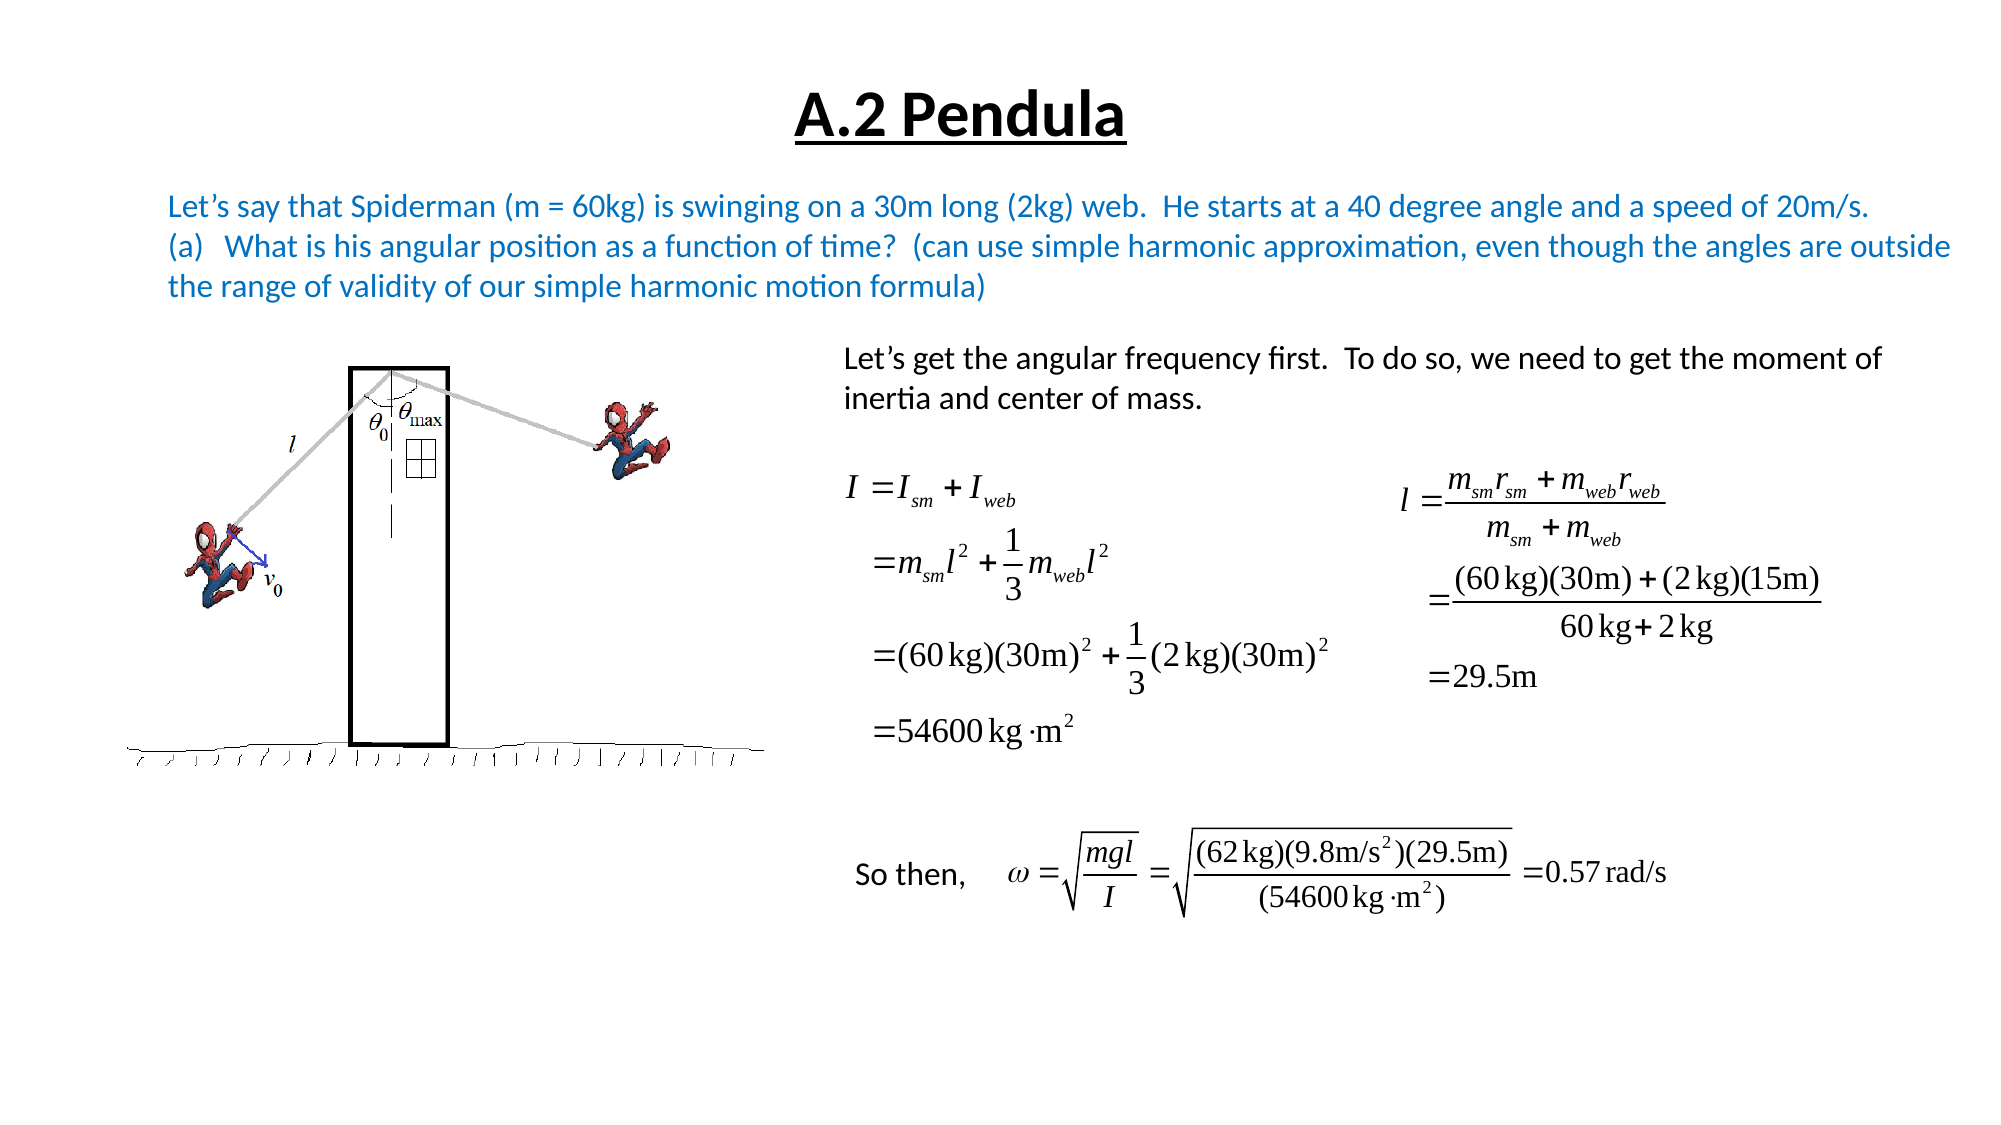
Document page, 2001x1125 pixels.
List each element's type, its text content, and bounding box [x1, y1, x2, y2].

text_box Let’s say that Spiderman (m = 60kg) is swinging on a 30m long (2kg) web. He starts at a 40 degree angle and a speed of 20m/s. What is his angular position as a function of time? (can use simple harmonic approximation, even though the angles are outside the range of validity of our simple harmonic motion formula) [153, 177, 1976, 312]
text_box So then, [840, 845, 982, 900]
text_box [1395, 455, 1829, 701]
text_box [839, 463, 1338, 759]
text_box Let’s get the angular frequency first. To do so, we need to get the moment of inertia and center of mass. [828, 328, 1907, 424]
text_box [1002, 821, 1672, 923]
text_box A.2 Pendula [779, 71, 1639, 165]
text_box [127, 359, 765, 766]
